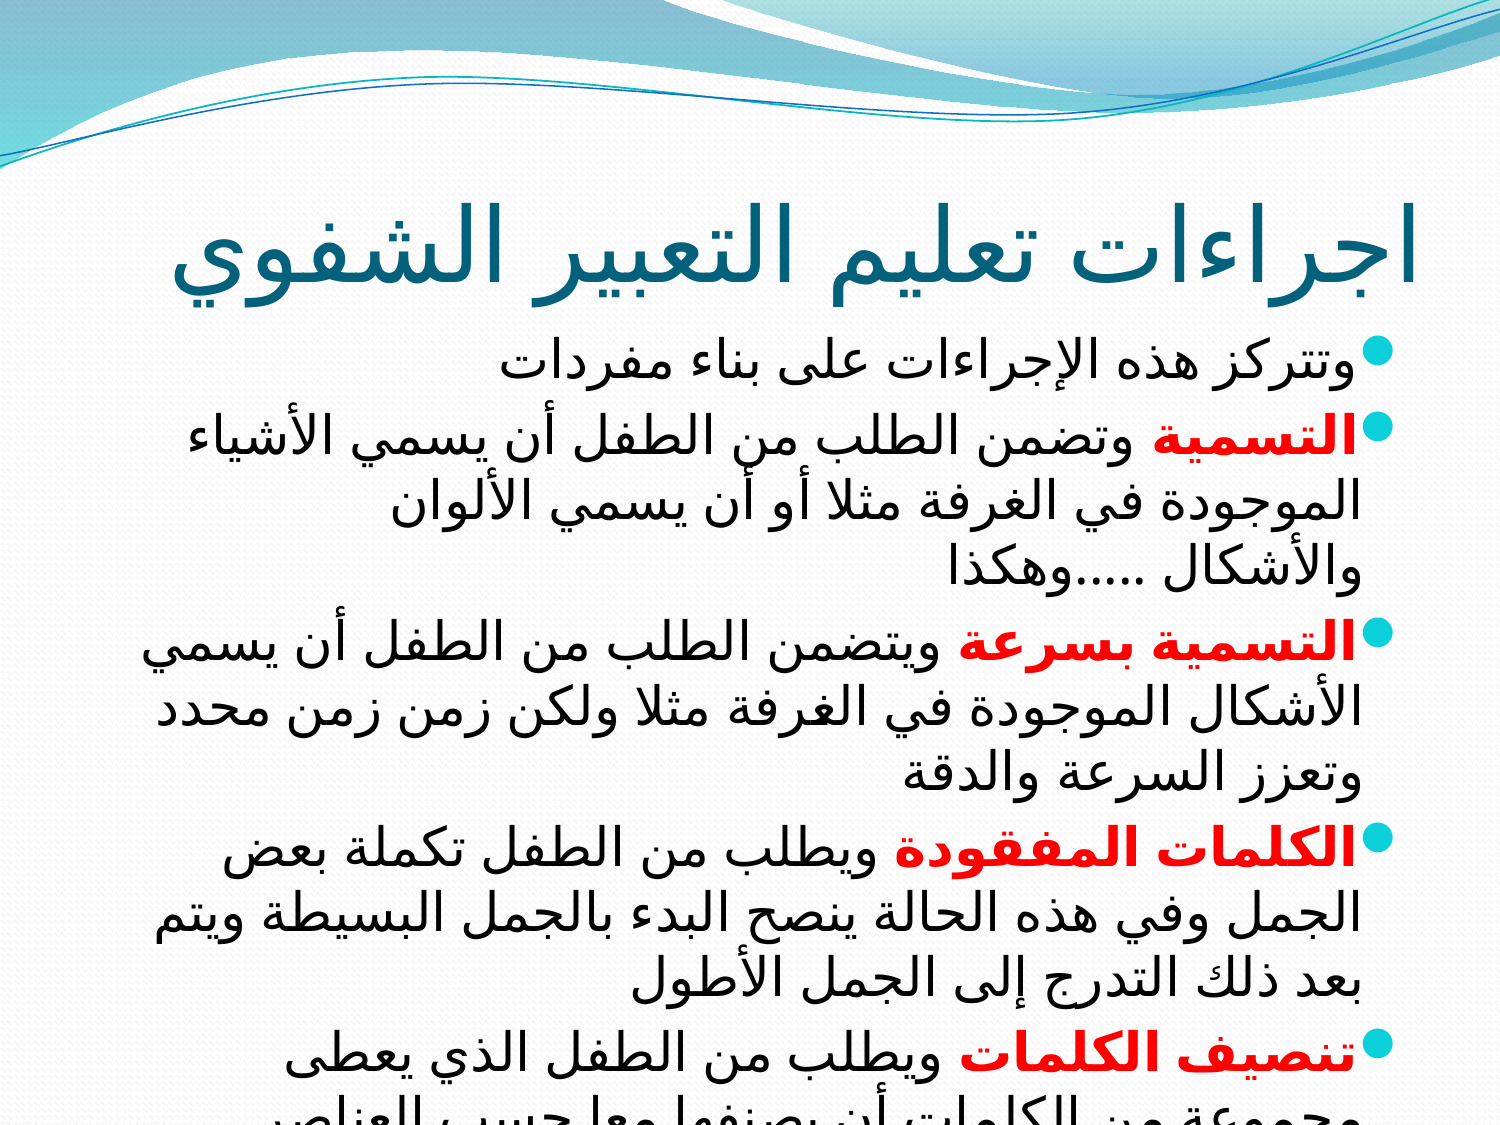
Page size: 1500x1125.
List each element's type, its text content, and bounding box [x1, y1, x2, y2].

list وتتركز هذه الإجراءات على بناء مفردات التسمية وتضمن الطلب من الطفل أن يسمي الأشياء الموجودة في الغرفة مثلا أو أن يسمي الألوان والأشكال .....وهكذا التسمية بسرعة ويتضمن الطلب من الطفل أن يسمي الأشكال الموجودة في الغرفة مثلا ولكن زمن زمن محدد وتعزز السرعة والدقة الكلمات المفقودة ويطلب من الطفل تكملة بعض الجمل وفي هذه الحالة ينصح البدء بالجمل البسيطة ويتم بعد ذلك التدرج إلى الجمل الأطول تنصيف الكلمات ويطلب من الطفل الذي يعطى مجموعة من الكلمات أن يصنفها معا حسب العناصر المشتركة بينها [75, 317, 1425, 1038]
title اجراءات تعليم التعبير الشفوي [75, 115, 1425, 303]
